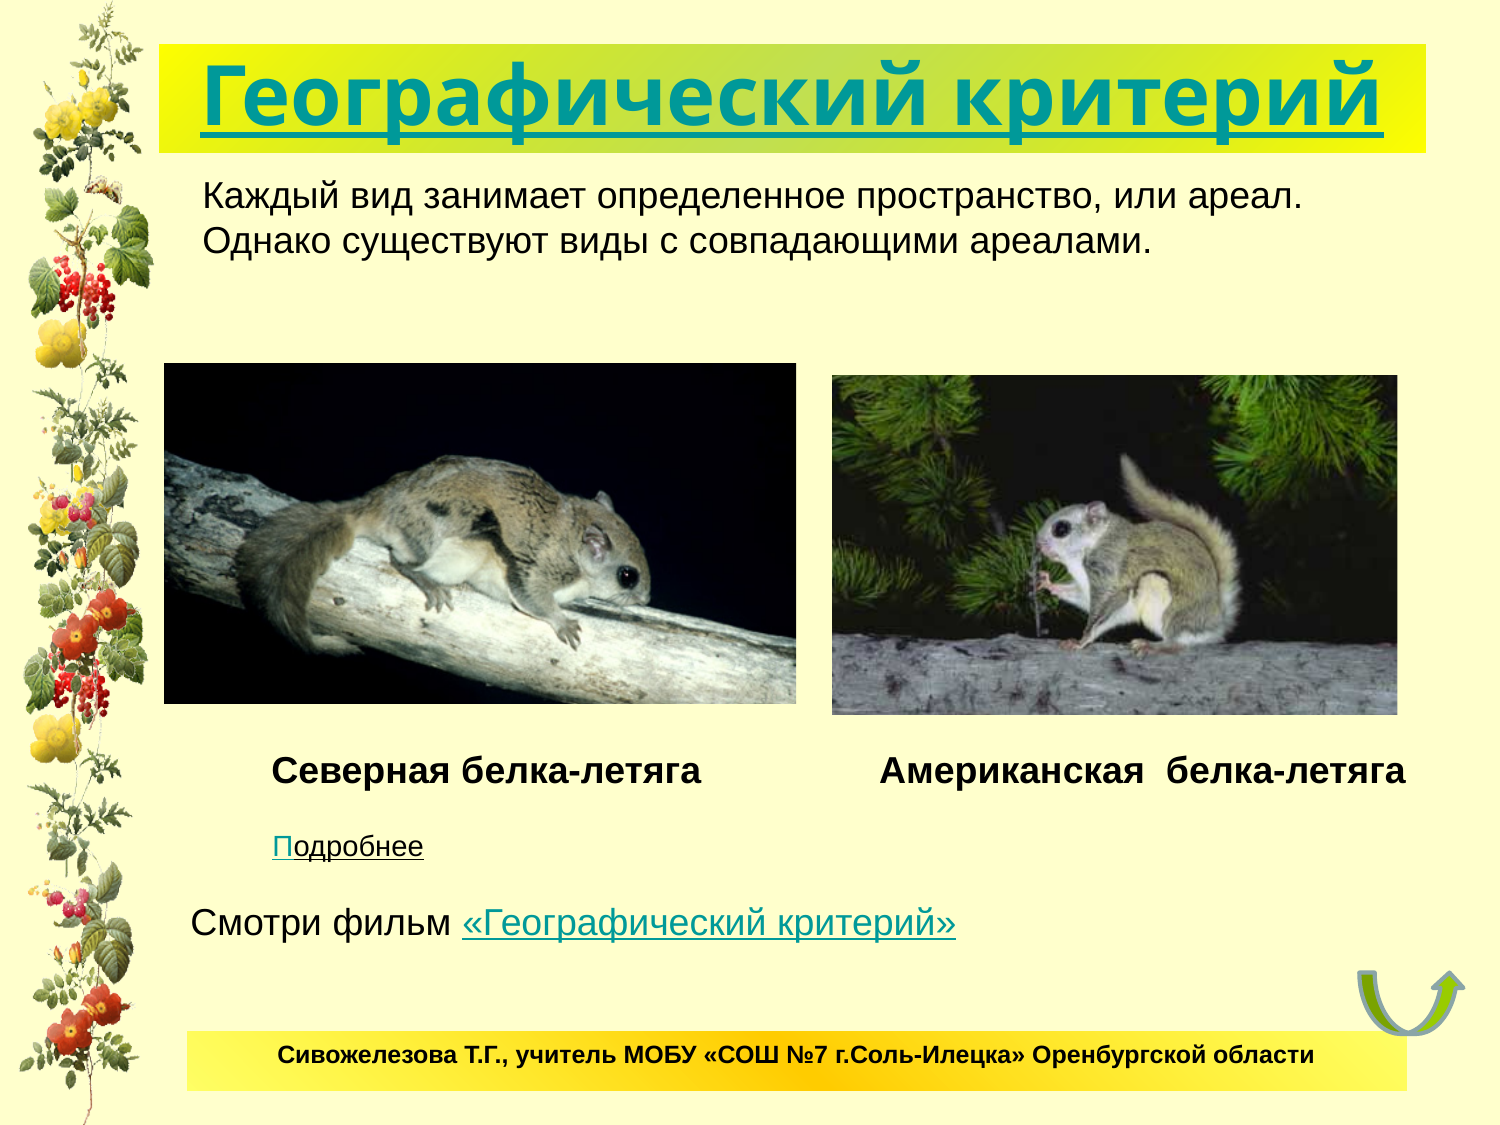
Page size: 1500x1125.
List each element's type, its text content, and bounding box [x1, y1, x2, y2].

text_box Смотри фильм «Географический критерий» [175, 890, 1289, 951]
text_box Американская белка-летяга [843, 738, 1442, 798]
title Географический критерий [159, 44, 1426, 153]
text_box Северная белка-летяга [222, 738, 750, 798]
text_box [1357, 970, 1466, 1037]
picture [0, 0, 797, 1125]
picture [831, 374, 1398, 716]
text_box Каждый вид занимает определенное пространство, или ареал. Однако существуют виды с совпадающими ареалами. [187, 163, 1442, 269]
text_box Сивожелезова Т.Г., учитель МОБУ «СОШ №7 г.Соль-Илецка» Оренбургской области [187, 1031, 1407, 1091]
text_box Подробнее [257, 820, 1383, 870]
